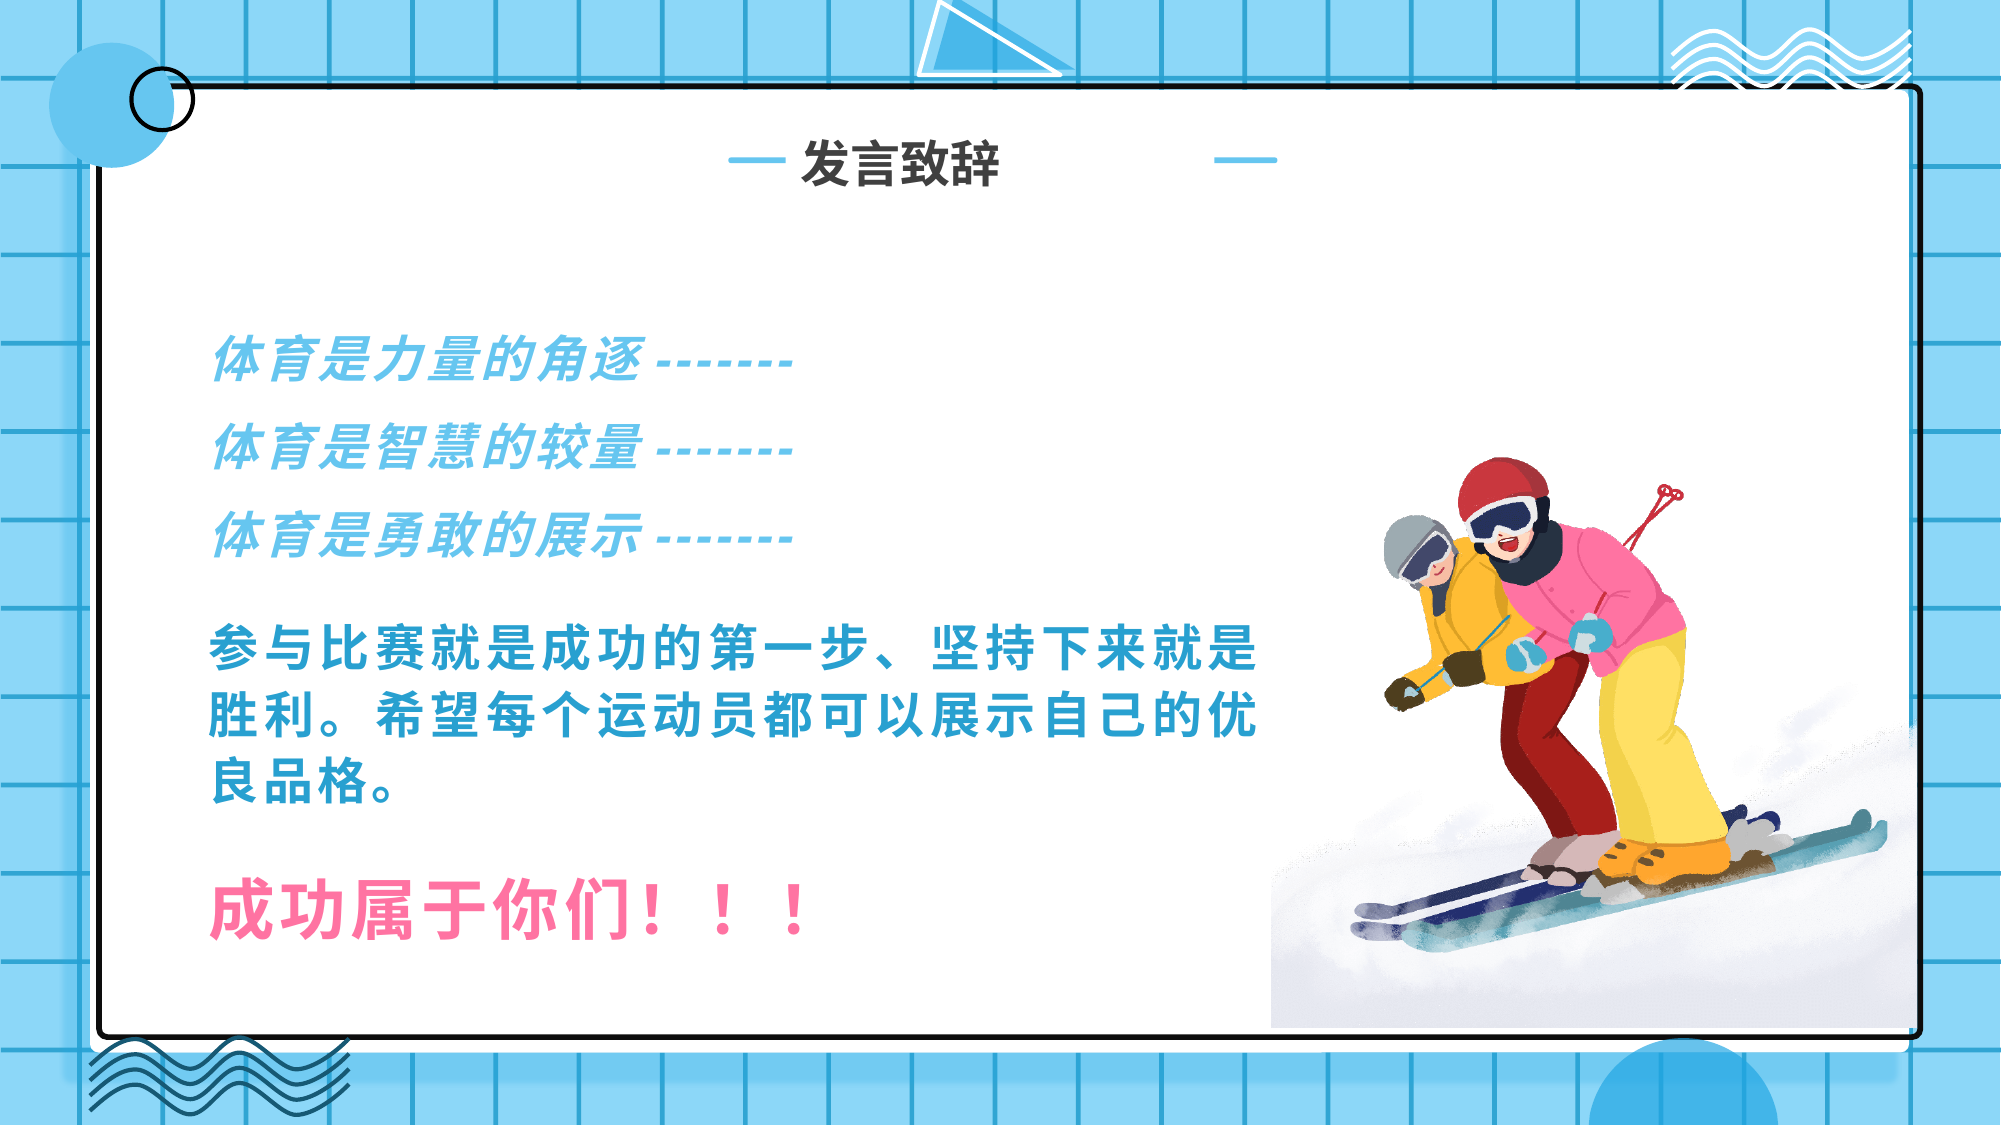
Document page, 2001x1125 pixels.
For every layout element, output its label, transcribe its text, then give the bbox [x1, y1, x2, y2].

text_box 体育是智慧的较量------- [193, 401, 1196, 483]
text_box 体育是力量的角逐------- [193, 313, 1196, 396]
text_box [728, 125, 1278, 202]
text_box 成功属于你们！！！ [193, 874, 1071, 956]
text_box 参与比赛就是成功的第一步、坚持下来就是胜利。希望每个运动员都可以展示自己的优良品格。 [193, 602, 1266, 818]
picture [1271, 382, 1918, 1028]
text_box 体育是勇敢的展示------- [193, 489, 1196, 571]
